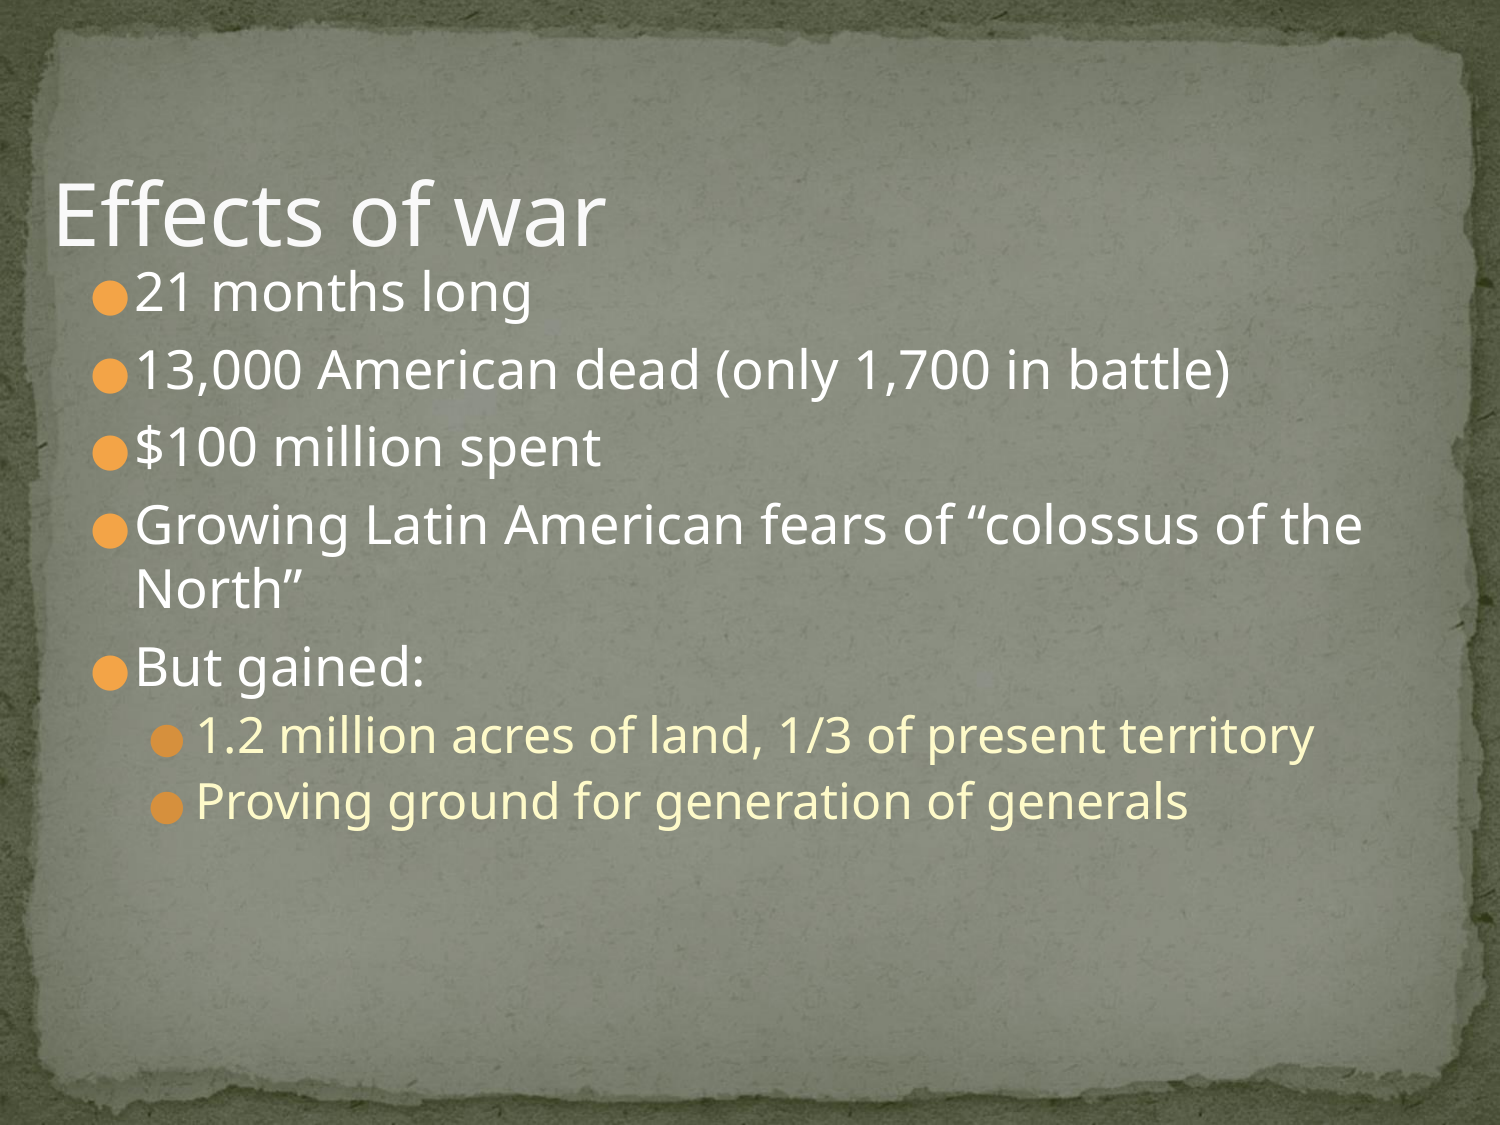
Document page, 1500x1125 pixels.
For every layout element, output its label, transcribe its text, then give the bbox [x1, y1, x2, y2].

title Effects of war [36, 24, 1425, 272]
picture [0, 0, 1500, 1125]
list 21 months long 13,000 American dead (only 1,700 in battle) $100 million spent Growing Latin American fears of “colossus of the North” But gained: 1.2 million acres of land, 1/3 of present territory Proving ground for generation of generals [75, 272, 1425, 1000]
